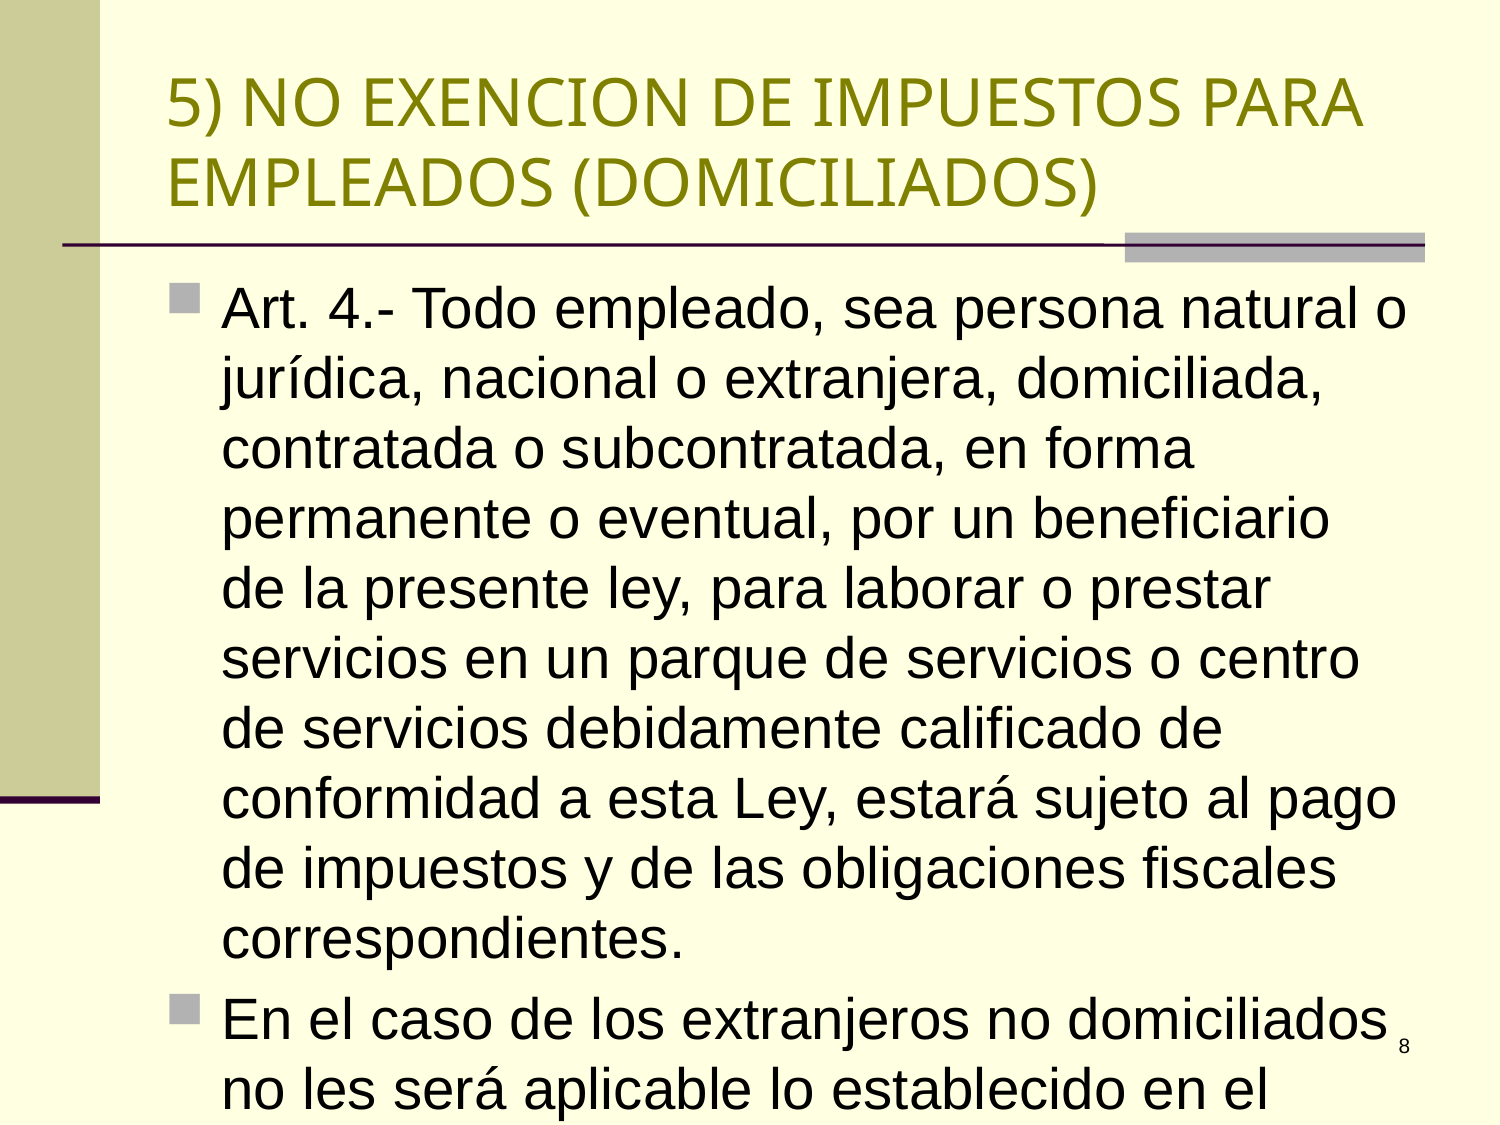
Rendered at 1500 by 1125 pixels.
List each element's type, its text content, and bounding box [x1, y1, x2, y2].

list Art. 4.- Todo empleado, sea persona natural o jurídica, nacional o extranjera, domiciliada, contratada o subcontratada, en forma permanente o eventual, por un beneficiario de la presente ley, para laborar o prestar servicios en un parque de servicios o centro de servicios debidamente calificado de conformidad a esta Ley, estará sujeto al pago de impuestos y de las obligaciones fiscales correspondientes. En el caso de los extranjeros no domiciliados no les será aplicable lo establecido en el artículo 158, inciso segundo, del Código Tributario. [149, 262, 1426, 1006]
title 5) NO EXENCION DE IMPUESTOS PARA EMPLEADOS (DOMICILIADOS) [149, 45, 1426, 234]
slide_number 8 [1112, 1024, 1426, 1101]
